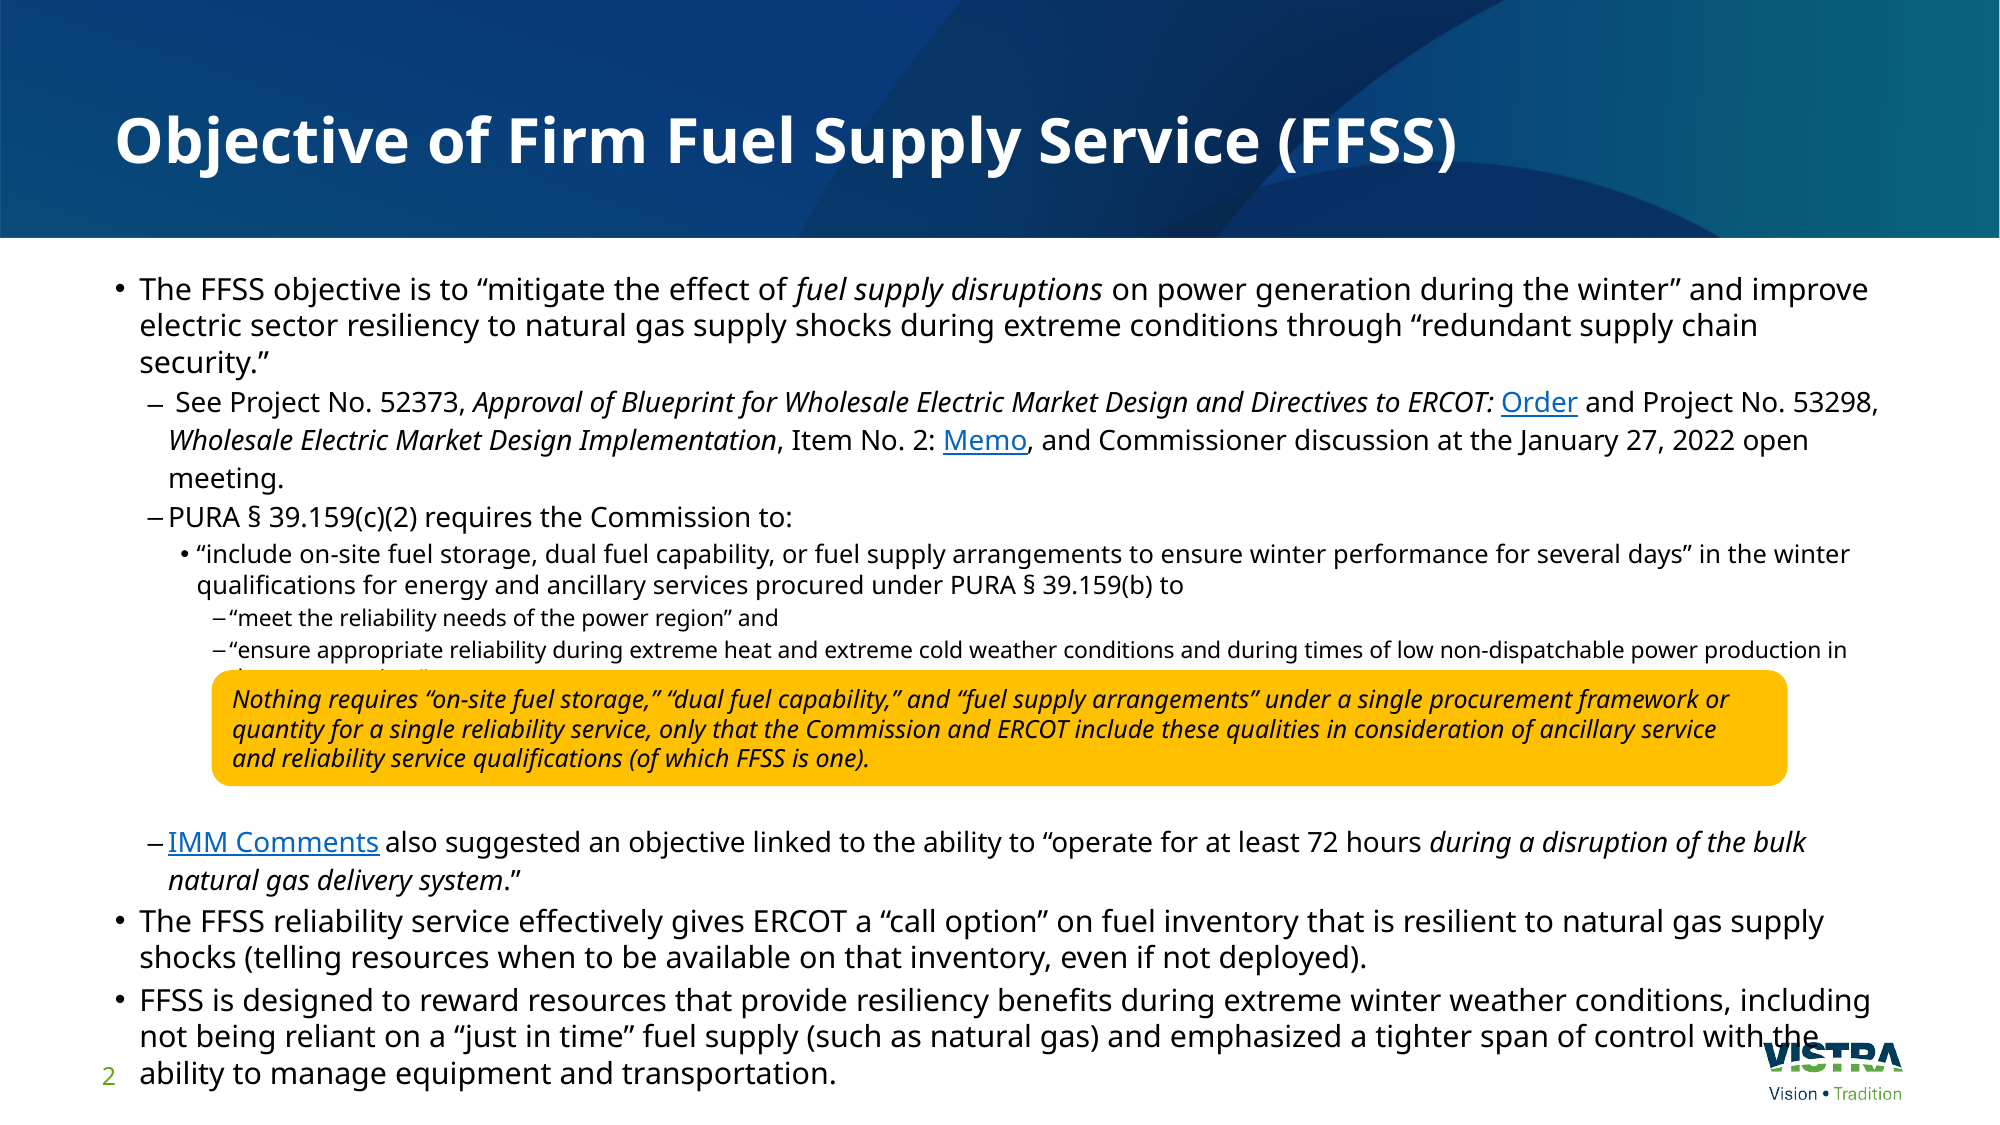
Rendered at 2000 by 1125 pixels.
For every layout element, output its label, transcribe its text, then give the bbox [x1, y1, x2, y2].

picture [0, 0, 1718, 238]
title Objective of Firm Fuel Supply Service (FFSS) [99, 45, 1900, 233]
picture [1900, 1037, 1904, 1077]
text_box Nothing requires “on-site fuel storage,” “dual fuel capability,” and “fuel supply arrangements” under a single procurement framework or quantity for a single reliability service, only that the Commission and ERCOT include these qualities in consideration of ancillary service and reliability service qualifications (of which FFSS is one). [211, 670, 1788, 787]
list The FFSS objective is to “mitigate the effect of fuel supply disruptions on power generation during the winter” and improve electric sector resiliency to natural gas supply shocks during extreme conditions through “redundant supply chain security.” See Project No. 52373, Approval of Blueprint for Wholesale Electric Market Design and Directives to ERCOT: Order and Project No. 53298, Wholesale Electric Market Design Implementation, Item No. 2: Memo, and Commissioner discussion at the January 27, 2022 open meeting. PURA § 39.159(c)(2) requires the Commission to: “include on-site fuel storage, dual fuel capability, or fuel supply arrangements to ensure winter performance for several days” in the winter qualifications for energy and ancillary services procured under PURA § 39.159(b) to “meet the reliability needs of the power region” and “ensure appropriate reliability during extreme heat and extreme cold weather conditions and during times of low non-dispatchable power production in the power region.” IMM Comments also suggested an objective linked to the ability to “operate for at least 72 hours during a disruption of the bulk natural gas delivery system.” The FFSS reliability service effectively gives ERCOT a “call option” on fuel inventory that is resilient to natural gas supply shocks (telling resources when to be available on that inventory, even if not deployed). FFSS is designed to reward resources that provide resiliency benefits during extreme winter weather conditions, including not being reliant on a “just in time” fuel supply (such as natural gas) and emphasized a tighter span of control with the ability to manage equipment and transportation. [99, 262, 1900, 1100]
